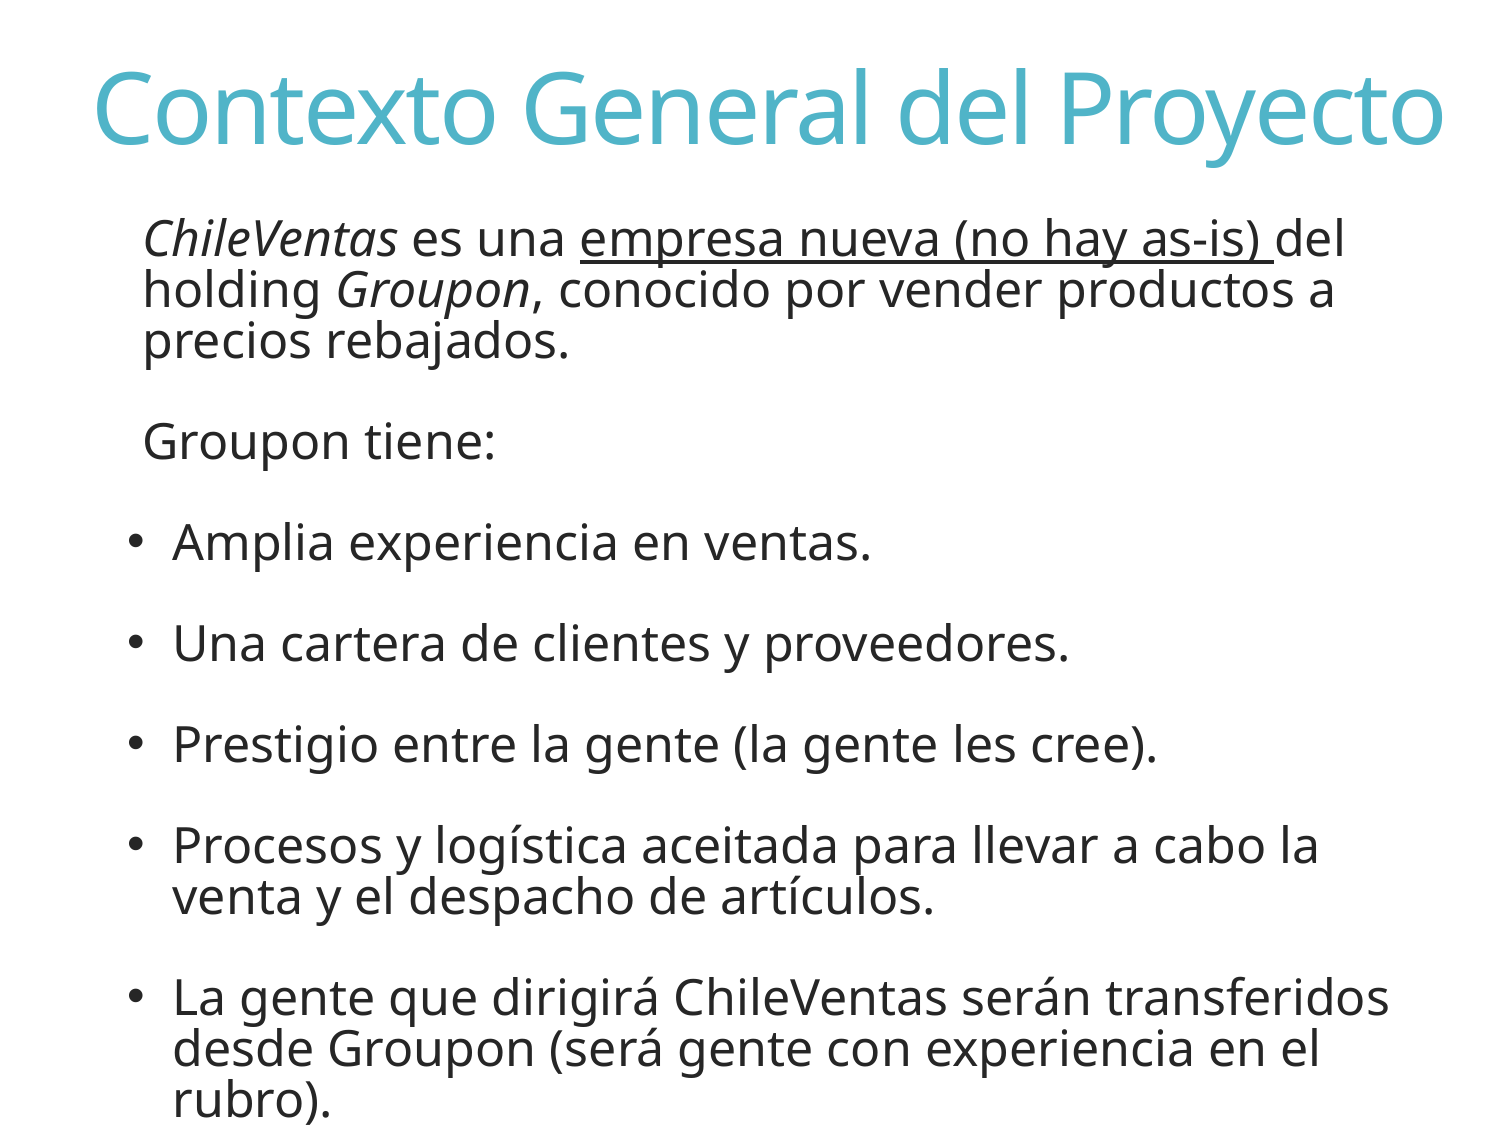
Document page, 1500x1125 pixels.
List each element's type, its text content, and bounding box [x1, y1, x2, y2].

title Contexto General del Proyecto [76, 19, 1500, 207]
list ChileVentas es una empresa nueva (no hay as-is) del holding Groupon, conocido por vender productos a precios rebajados. Groupon tiene: Amplia experiencia en ventas. Una cartera de clientes y proveedores. Prestigio entre la gente (la gente les cree). Procesos y logística aceitada para llevar a cabo la venta y el despacho de artículos. La gente que dirigirá ChileVentas serán transferidos desde Groupon (será gente con experiencia en el rubro). [112, 208, 1459, 1094]
